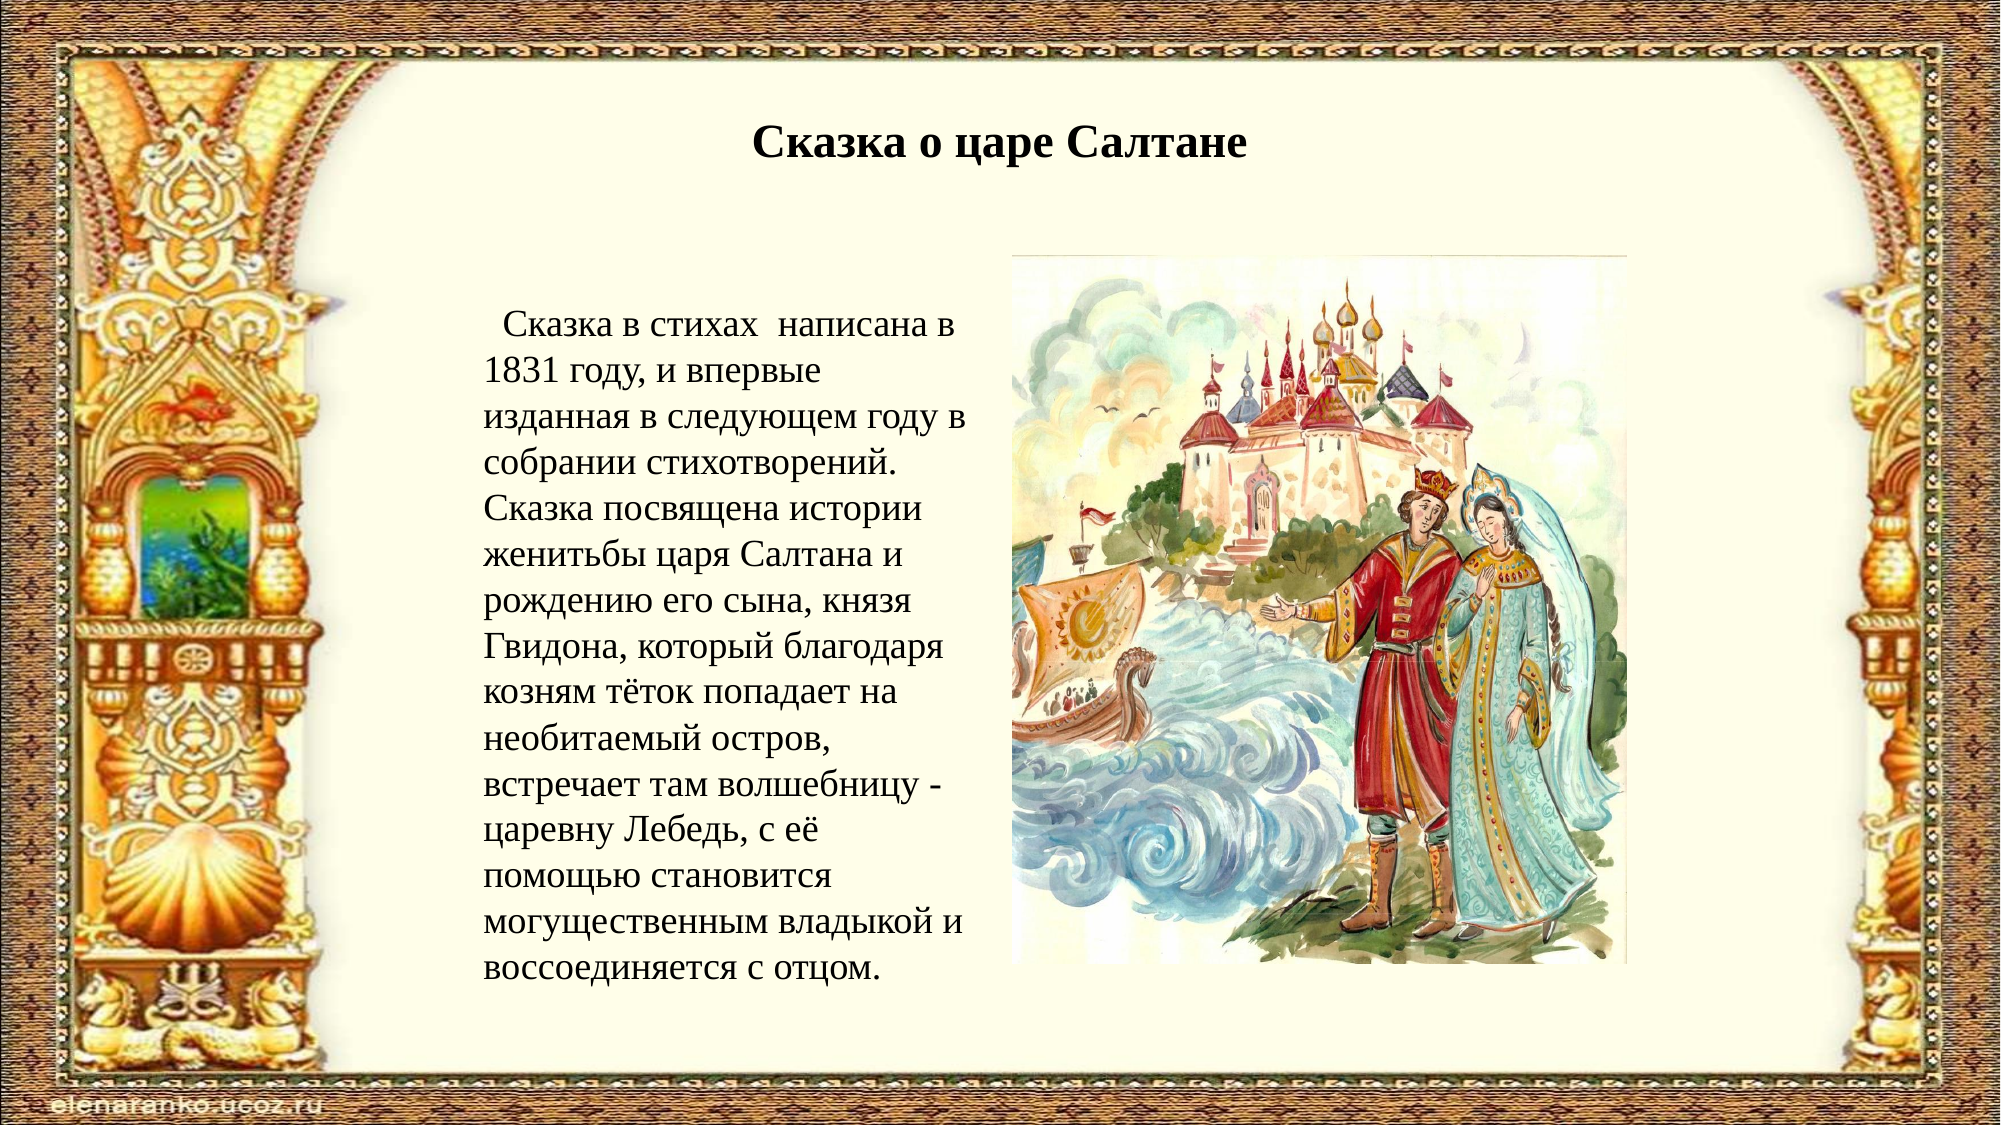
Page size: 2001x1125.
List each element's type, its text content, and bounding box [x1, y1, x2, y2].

picture [0, 0, 2001, 1125]
list Сказка в стихах написана в 1831 году, и впервые изданная в следующем году в собрании стихотворений. Сказка посвящена истории женитьбы царя Салтана и рождению его сына, князя Гвидона, который благодаря козням тёток попадает на необитаемый остров, встречает там волшебницу - царевну Лебедь, с её помощью становится могущественным владыкой и воссоединяется с отцом. [468, 208, 989, 1005]
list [1012, 255, 1627, 965]
title Сказка о царе Салтане [99, 45, 1900, 233]
